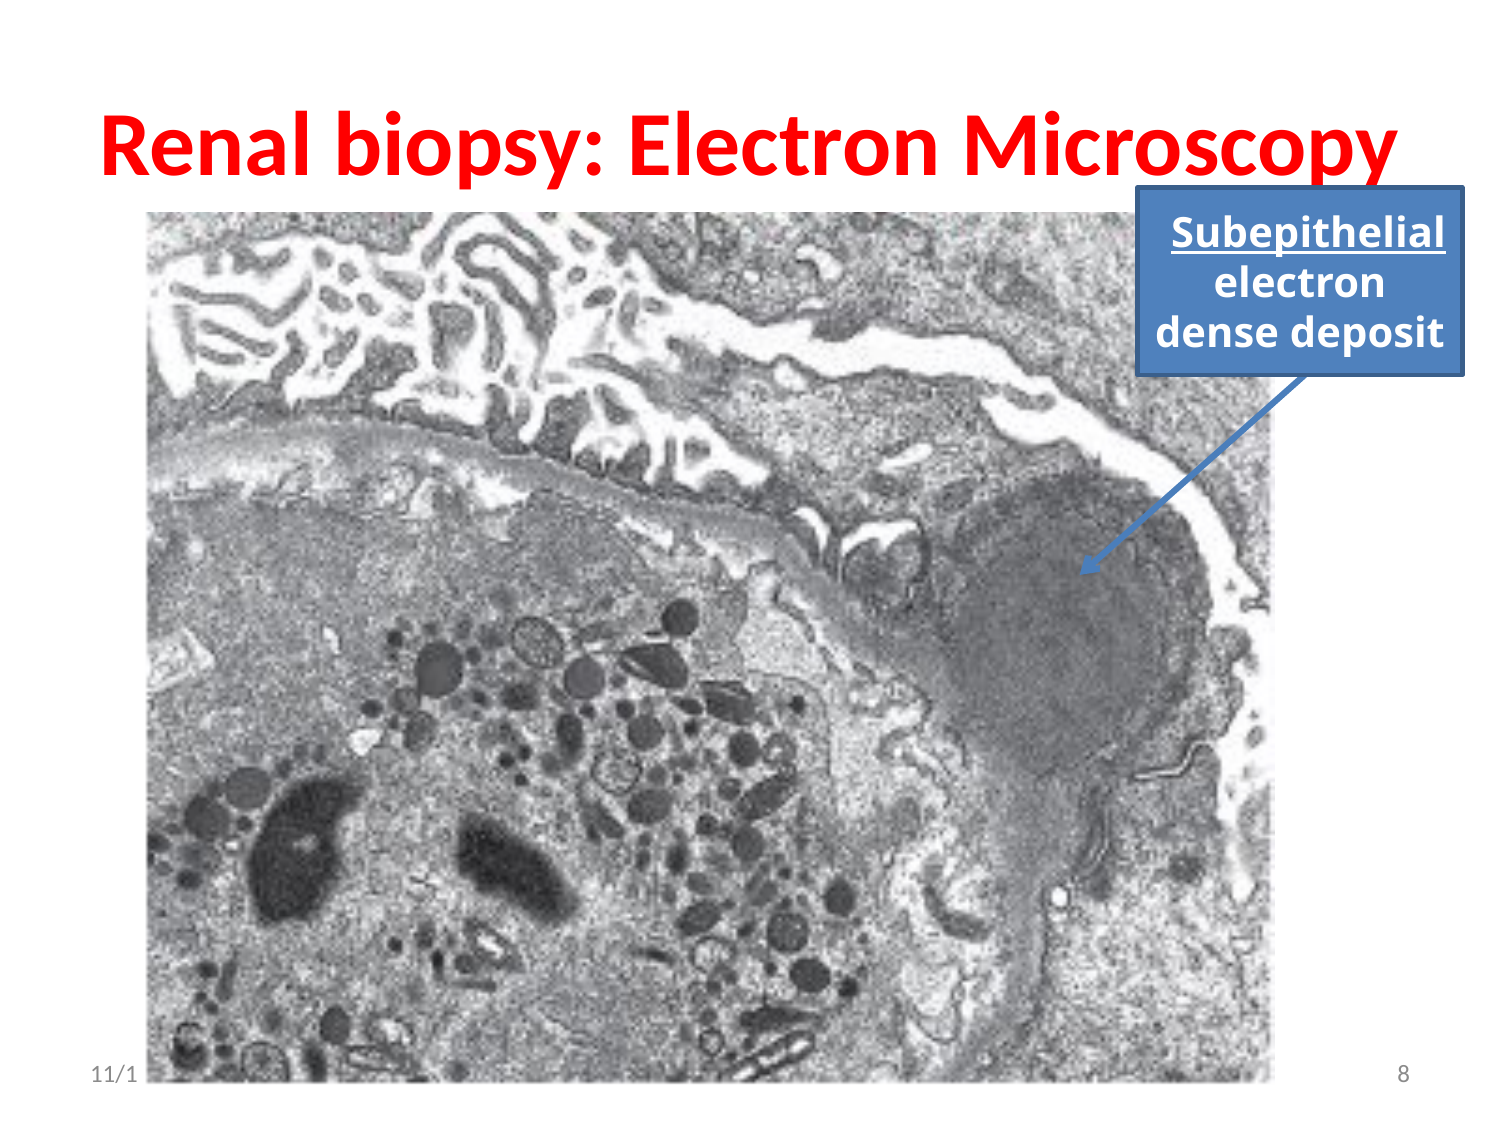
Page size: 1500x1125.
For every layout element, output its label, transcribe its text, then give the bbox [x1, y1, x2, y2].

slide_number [75, 1042, 425, 1103]
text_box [1079, 374, 1305, 576]
slide_number 8 [1074, 1042, 1425, 1103]
text_box Subepithelial electron dense deposit [1135, 185, 1465, 377]
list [137, 212, 1276, 1088]
title Renal biopsy: Electron Microscopy [75, 45, 1425, 233]
